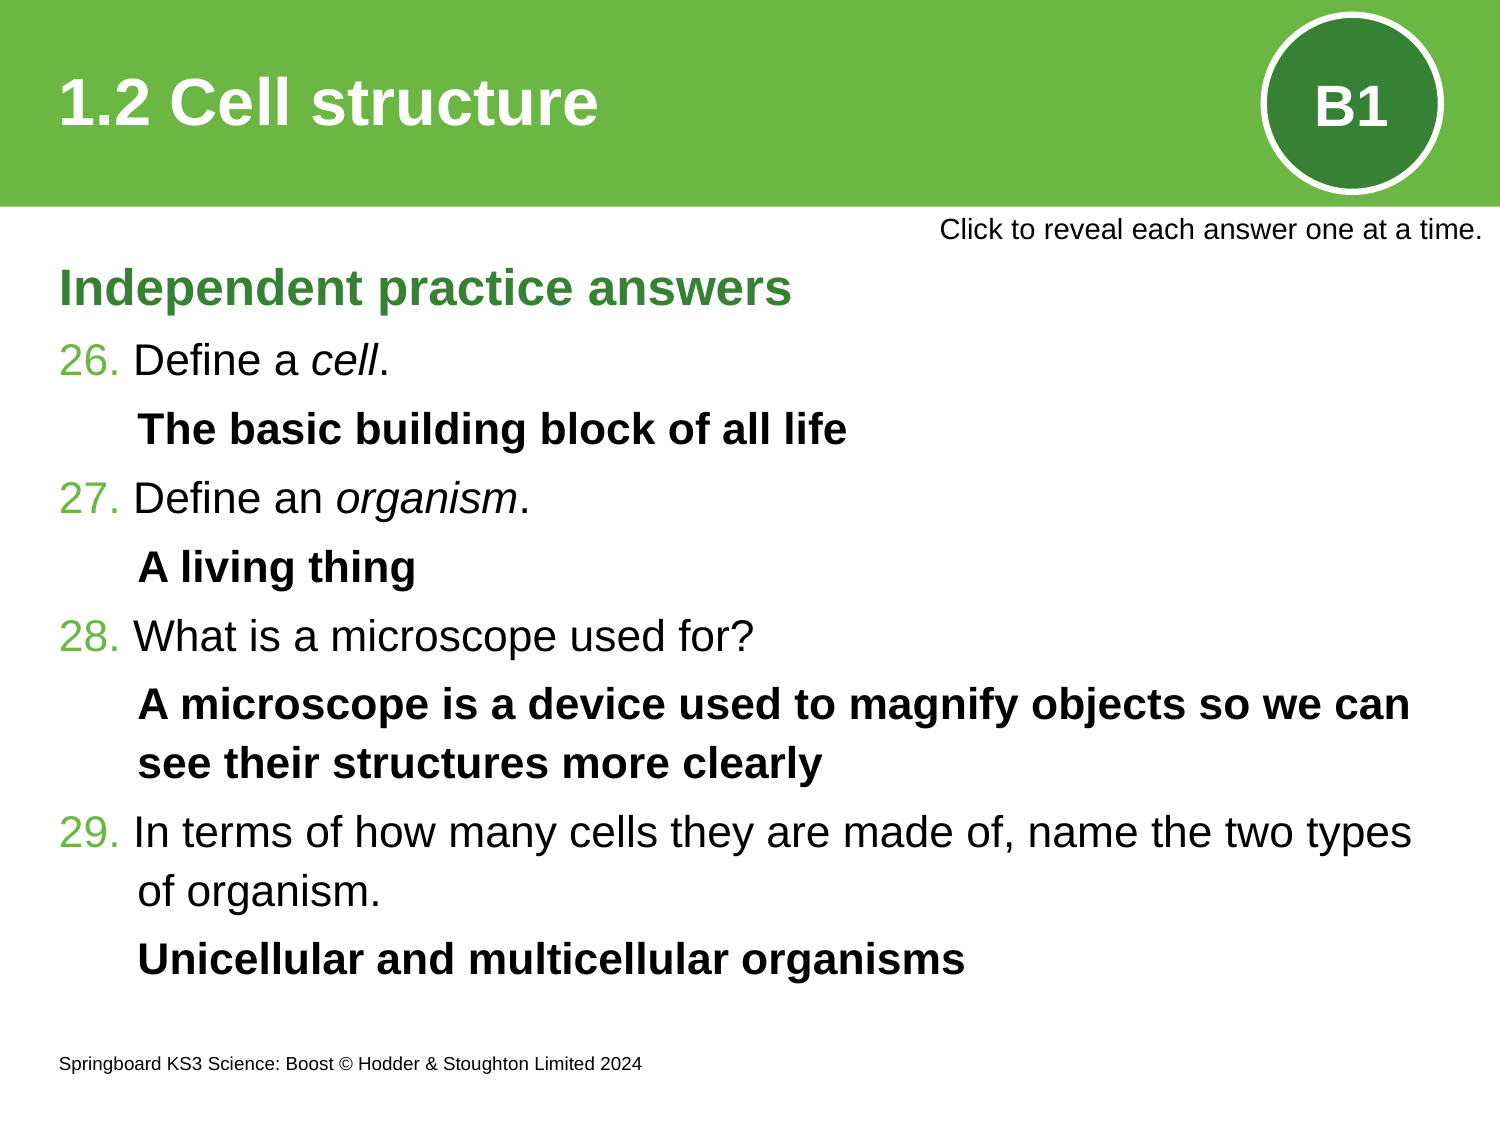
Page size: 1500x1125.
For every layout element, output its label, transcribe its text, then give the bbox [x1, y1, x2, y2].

text_box B1 [1262, 13, 1442, 193]
list Independent practice answers 26. Define a cell. The basic building block of all life 27. Define an organism. A living thing 28. What is a microscope used for? A microscope is a device used to magnify objects so we can see their structures more clearly 29. In terms of how many cells they are made of, name the two types of organism. Unicellular and multicellular organisms [59, 248, 1441, 987]
footer Springboard KS3 Science: Boost © Hodder & Stoughton Limited 2024 [59, 1033, 680, 1094]
title 1.2 Cell structure [59, 0, 1240, 207]
text_box Click to reveal each answer one at a time. [935, 210, 1489, 246]
